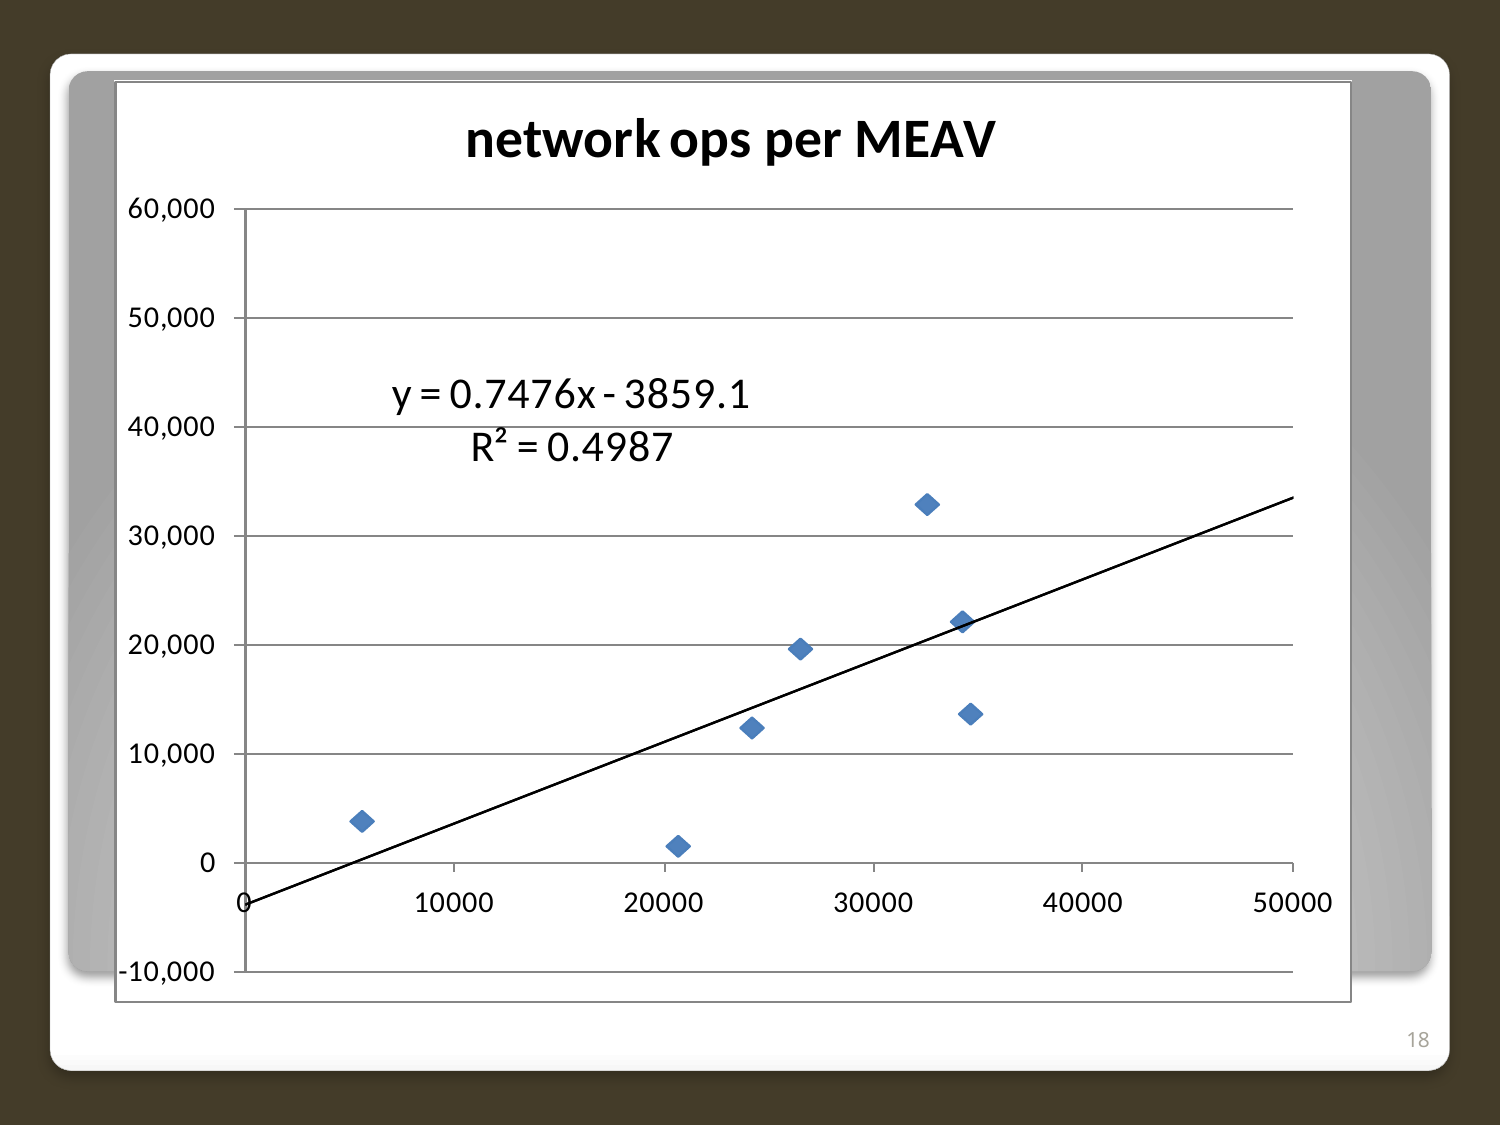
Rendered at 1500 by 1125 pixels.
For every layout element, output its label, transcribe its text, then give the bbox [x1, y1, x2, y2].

picture [111, 77, 1353, 1004]
slide_number 18 [1369, 1002, 1445, 1063]
